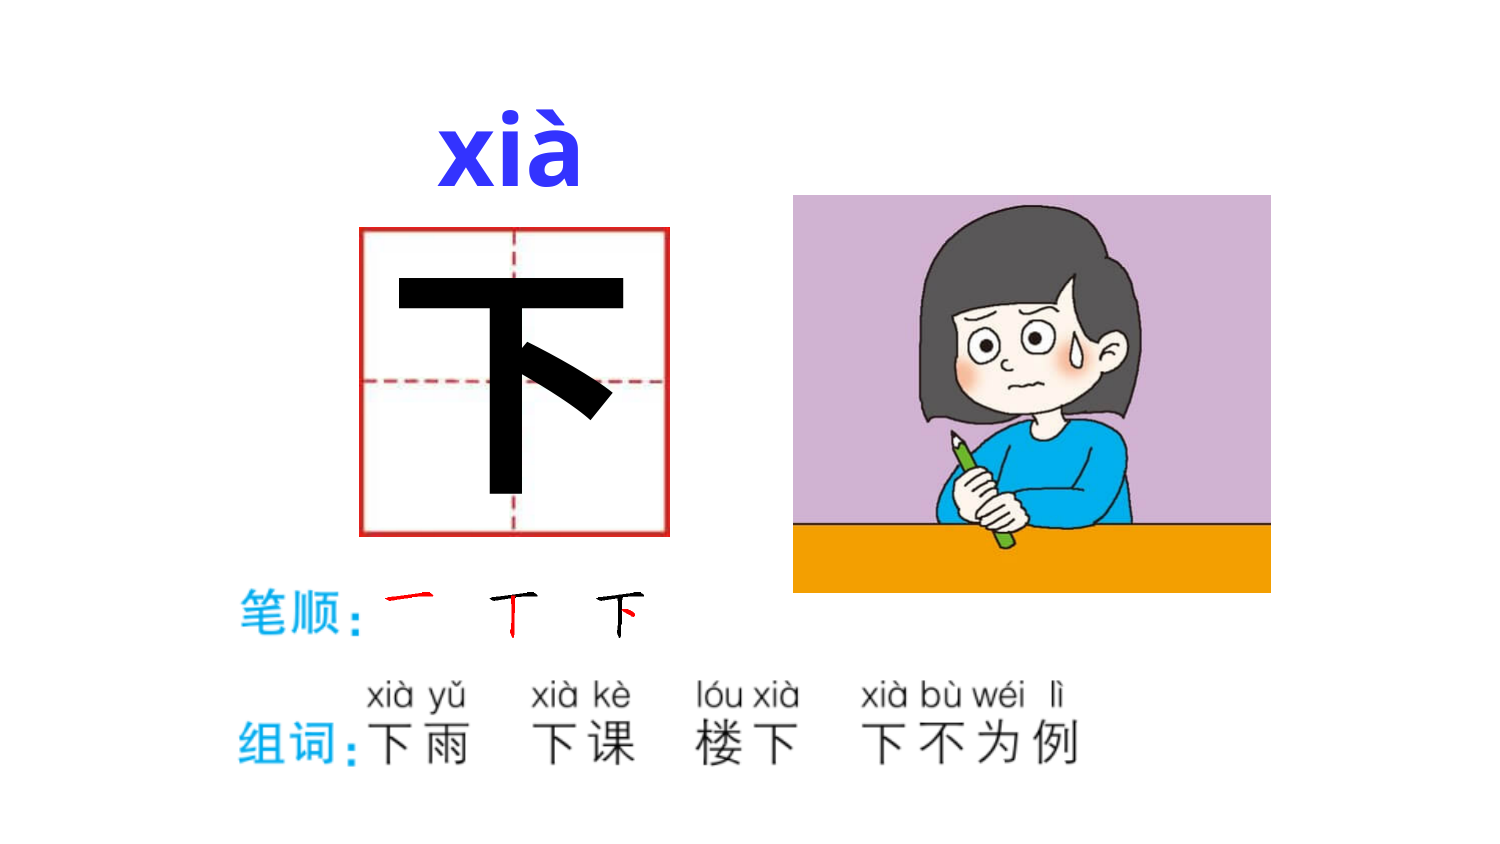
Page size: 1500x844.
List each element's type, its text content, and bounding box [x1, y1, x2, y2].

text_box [235, 581, 644, 641]
text_box xià [422, 78, 601, 214]
picture [235, 675, 1085, 770]
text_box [359, 214, 670, 537]
picture [793, 195, 1271, 593]
